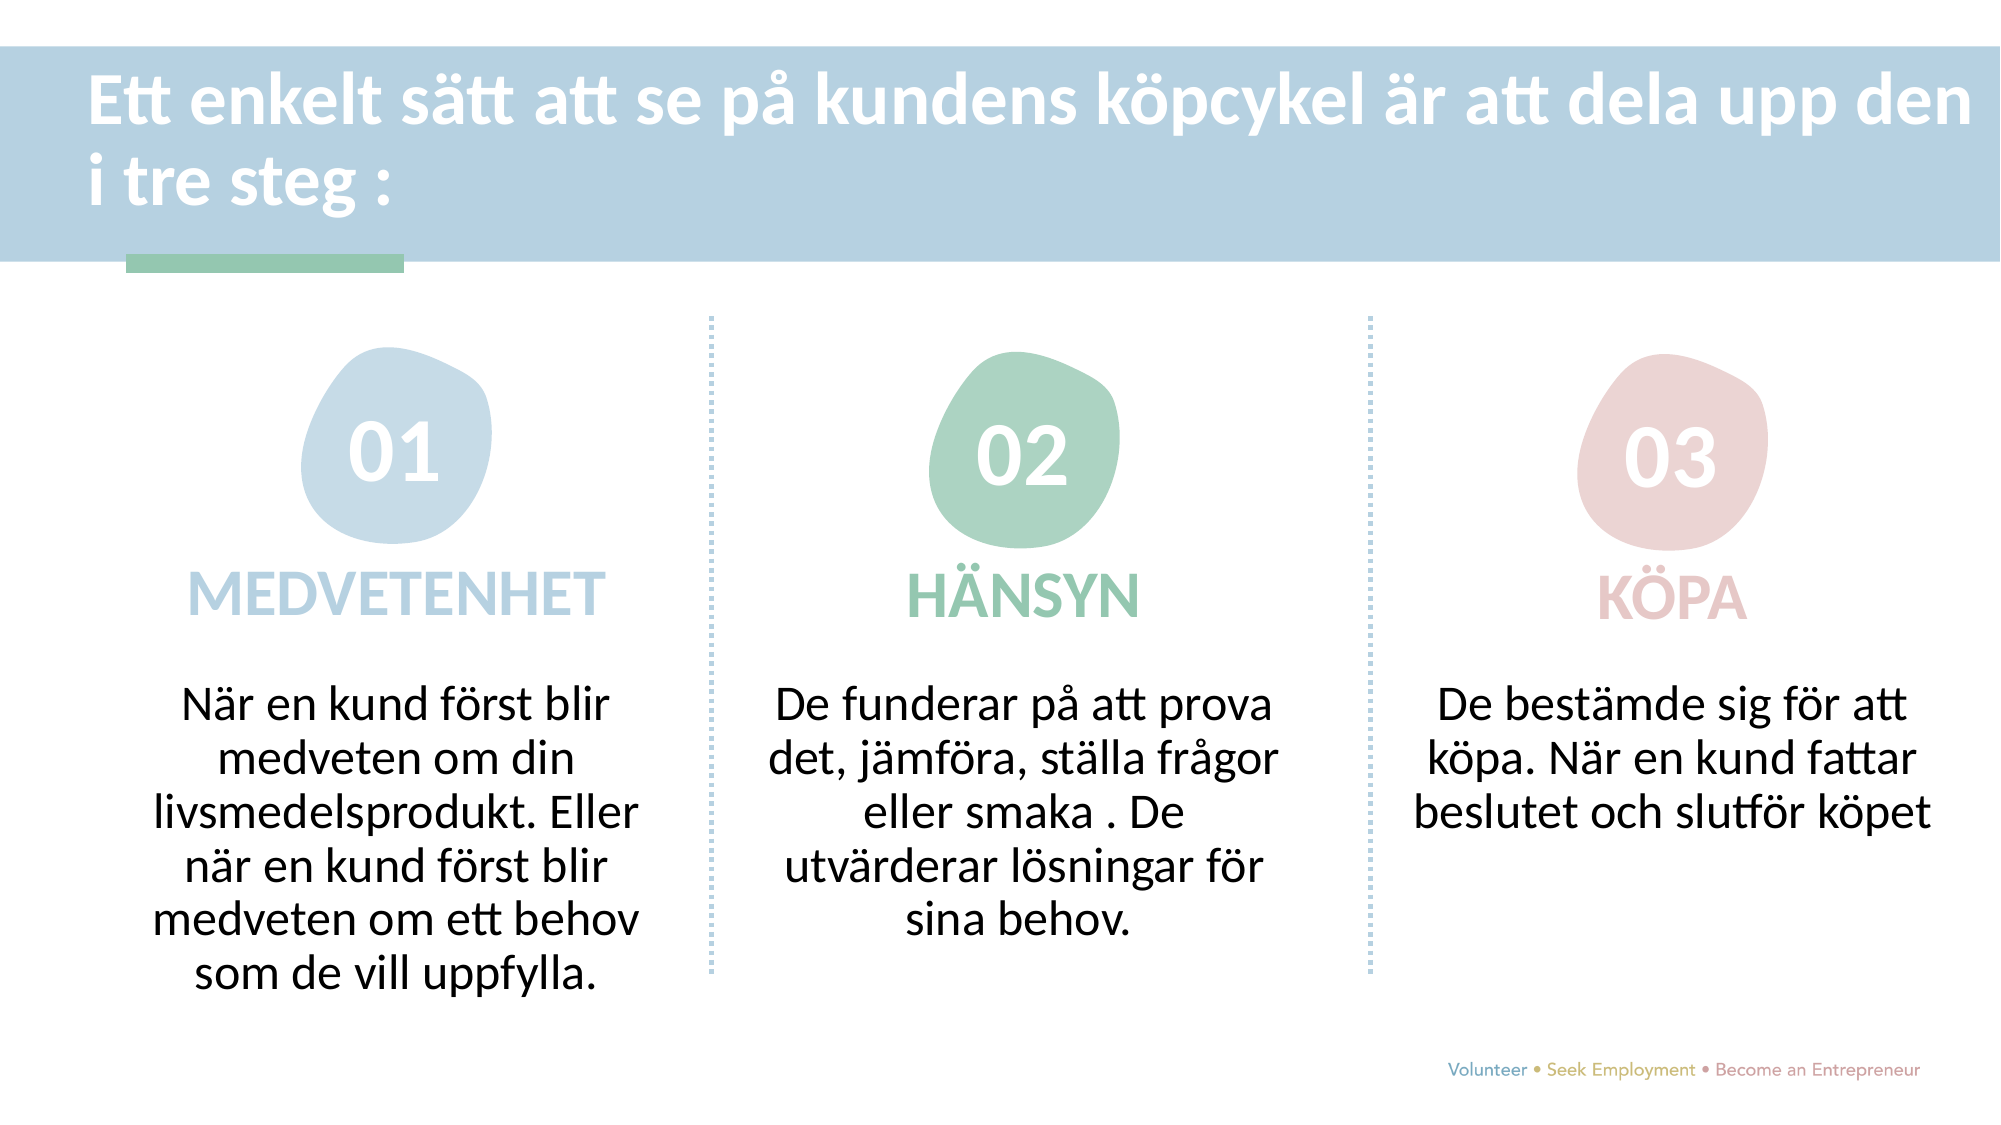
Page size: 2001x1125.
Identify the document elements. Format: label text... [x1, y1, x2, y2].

text_box KÖPA [1392, 554, 1953, 669]
text_box HÄNSYN [744, 552, 1304, 669]
list MEDVETENHET [116, 572, 676, 669]
picture [1418, 1046, 1971, 1103]
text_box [300, 347, 492, 602]
text_box De funderar på att prova det, jämföra, ställa frågor eller smaka . De utvärderar lösningar för sina behov. [744, 669, 1304, 902]
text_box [928, 351, 1120, 606]
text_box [1577, 354, 1768, 608]
text_box När en kund först blir medveten om din livsmedelsprodukt. Eller när en kund först blir medveten om ett behov som de vill uppfylla. [116, 669, 676, 1068]
text_box De bestämde sig för att köpa. När en kund fattar beslutet och slutför köpet [1392, 669, 1953, 902]
list Ett enkelt sätt att se på kundens köpcykel är att dela upp den i tre steg : [72, 138, 2000, 245]
